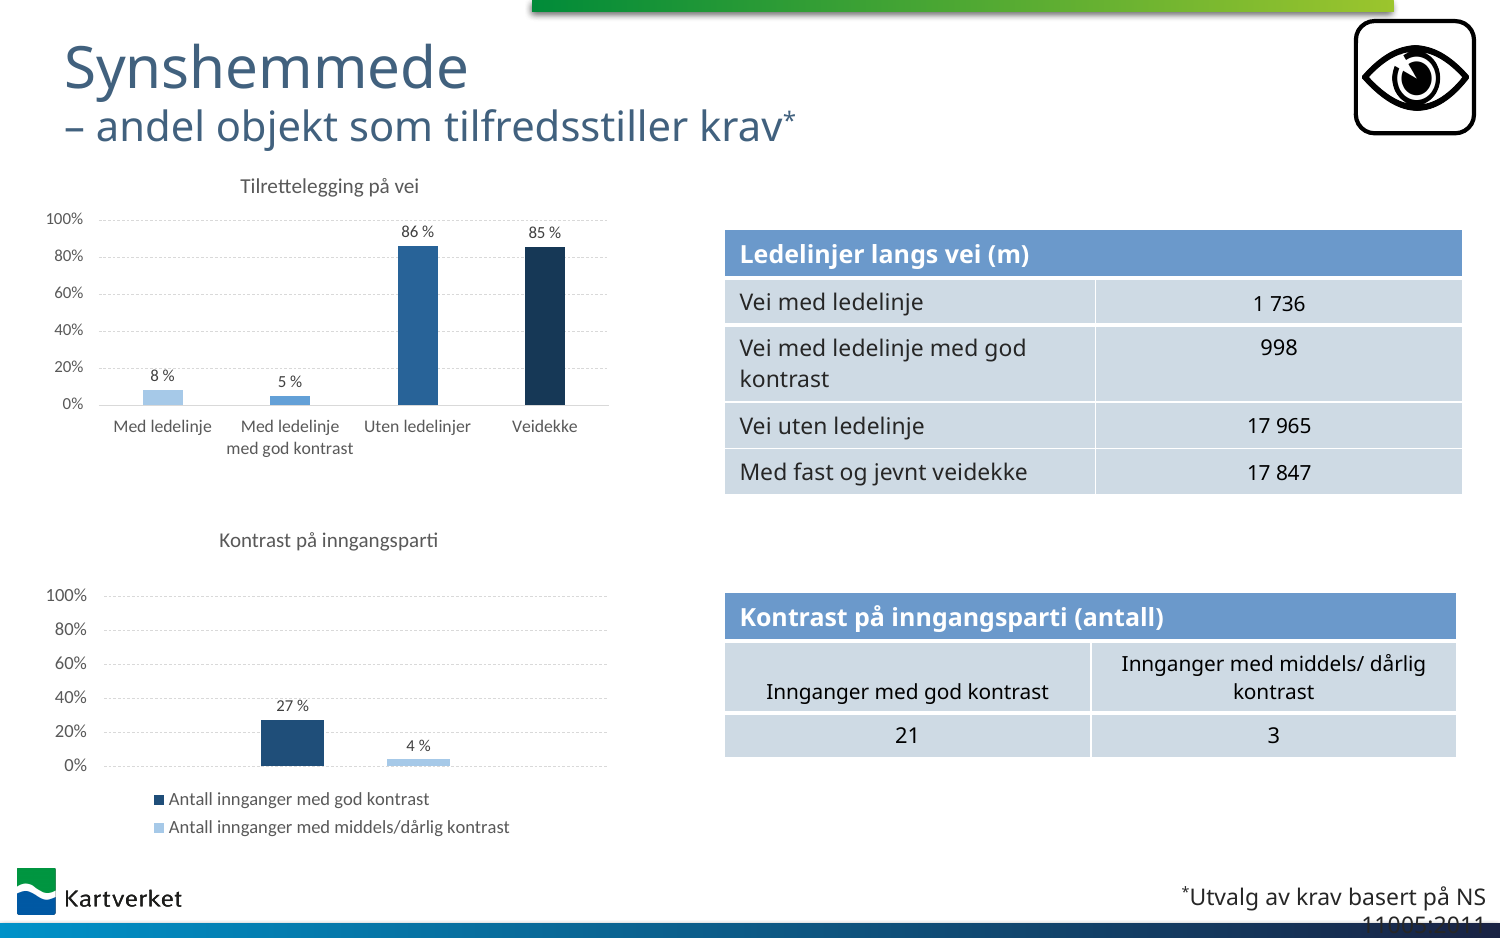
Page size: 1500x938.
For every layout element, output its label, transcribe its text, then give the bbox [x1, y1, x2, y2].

table_cell 3 [1092, 715, 1456, 757]
table_cell Med fast og jevnt veidekke [725, 449, 1095, 494]
table_cell 1 736 [1096, 280, 1462, 323]
table_cell 21 [725, 715, 1090, 757]
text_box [1355, 20, 1475, 134]
table_cell Vei med ledelinje [725, 280, 1095, 323]
picture [41, 166, 619, 492]
table_cell 17 847 [1096, 449, 1462, 494]
picture [41, 520, 617, 846]
text_box Synshemmede – andel objekt som tilfredsstiller krav* [49, 24, 1431, 158]
table_cell Innganger med god kontrast [725, 643, 1090, 711]
table_cell 998 [1096, 327, 1462, 401]
table_cell Vei uten ledelinje [725, 403, 1095, 448]
text_box *Utvalg av krav basert på NS 11005:2011 [1068, 873, 1500, 938]
table_cell Innganger med middels/ dårlig kontrast [1092, 643, 1456, 711]
table_cell 17 965 [1096, 403, 1462, 448]
table_cell Vei med ledelinje med god kontrast [725, 327, 1095, 401]
table_header Kontrast på inngangsparti (antall) [725, 593, 1456, 639]
table_header Ledelinjer langs vei (m) [725, 230, 1462, 276]
